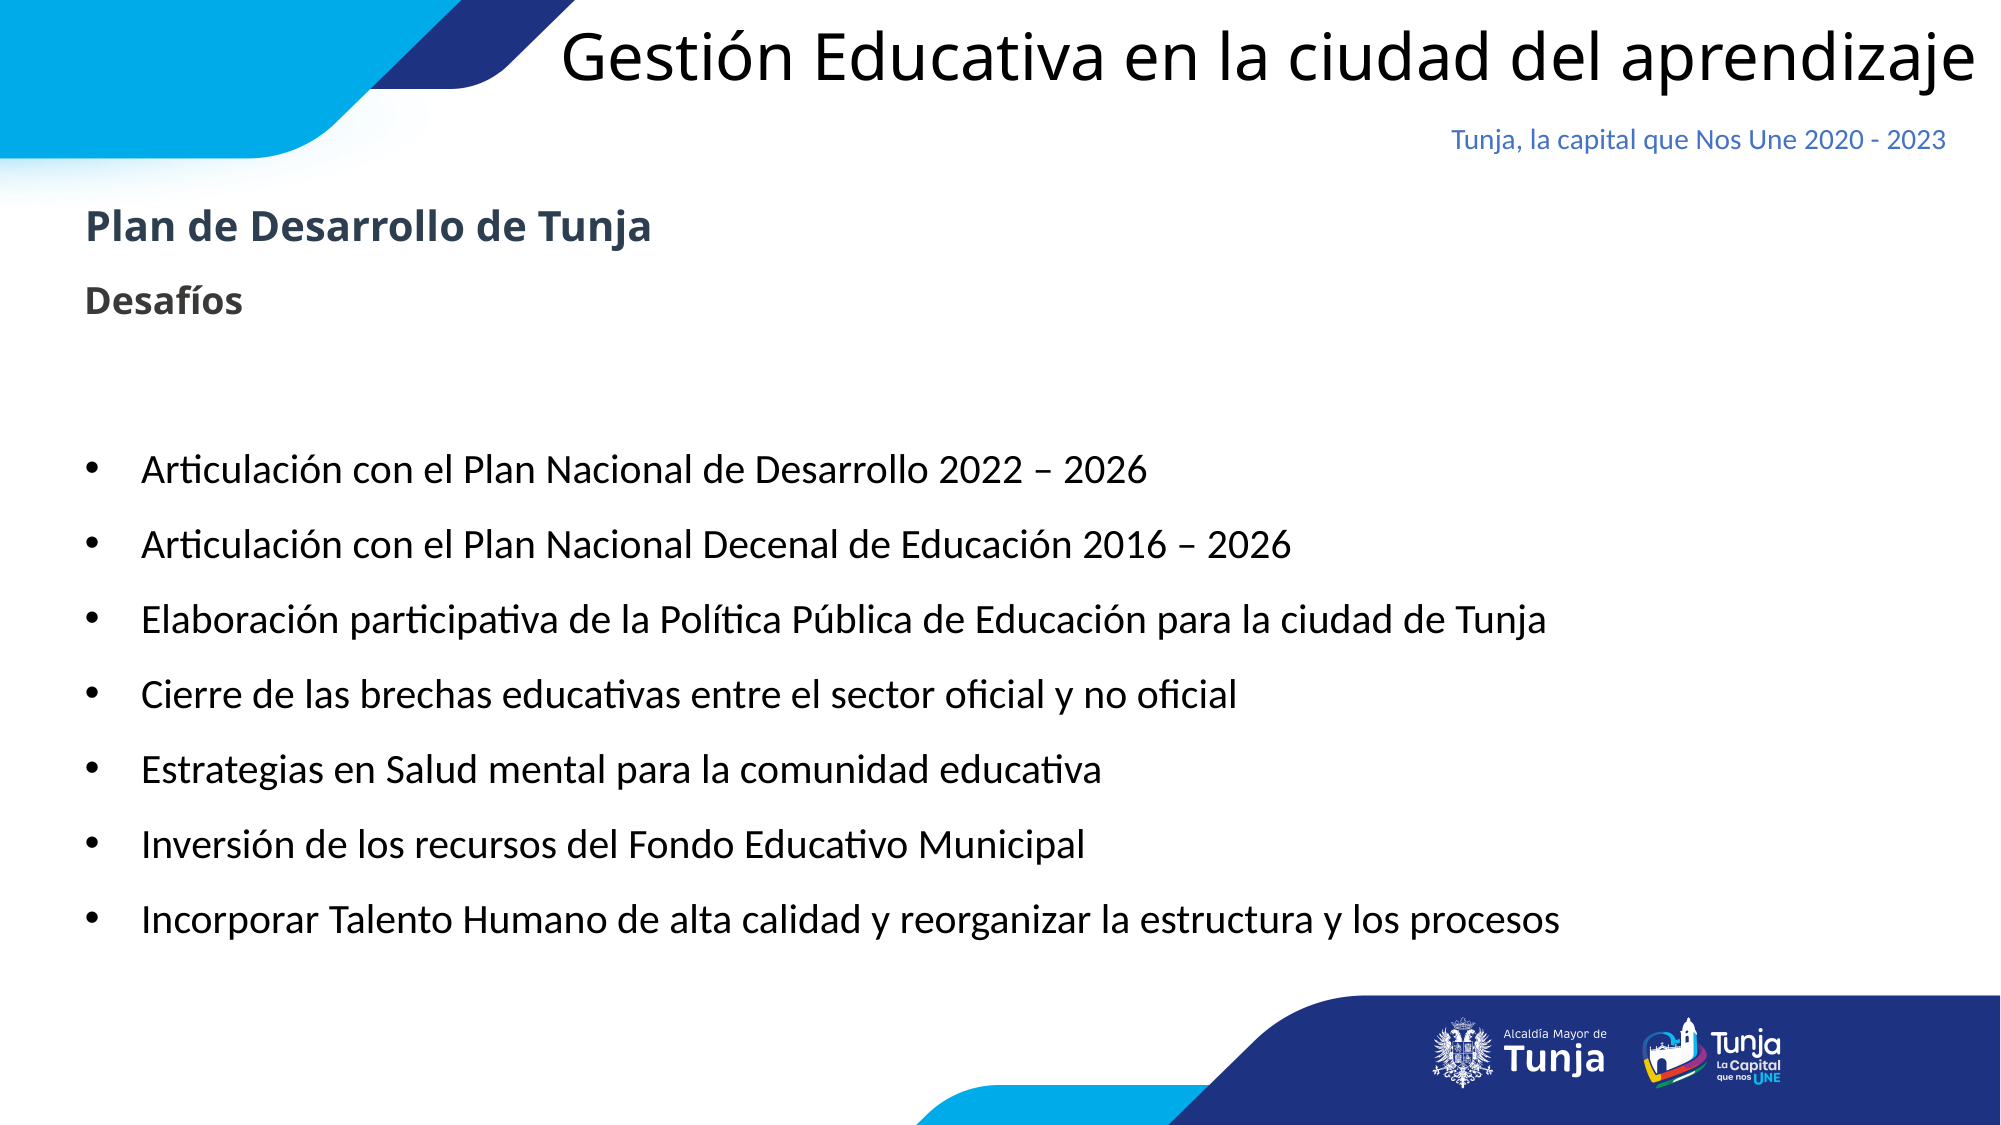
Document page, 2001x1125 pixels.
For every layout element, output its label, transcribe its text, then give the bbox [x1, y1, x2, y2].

text_box Desafíos [0, 269, 1000, 330]
picture [0, 0, 2001, 1125]
text_box Plan de Desarrollo de Tunja [70, 192, 1963, 257]
text_box Gestión Educativa en la ciudad del aprendizaje [541, 0, 1998, 103]
subtitle Tunja, la capital que Nos Une 2020 - 2023 [355, 116, 1963, 164]
text_box Articulación con el Plan Nacional de Desarrollo 2022 – 2026 Articulación con el Plan Nacional Decenal de Educación 2016 – 2026 Elaboración participativa de la Política Pública de Educación para la ciudad de Tunja Cierre de las brechas educativas entre el sector oficial y no oficial Estrategias en Salud mental para la comunidad educativa Inversión de los recursos del Fondo Educativo Municipal Incorporar Talento Humano de alta calidad y reorganizar la estructura y los procesos [70, 409, 1608, 950]
